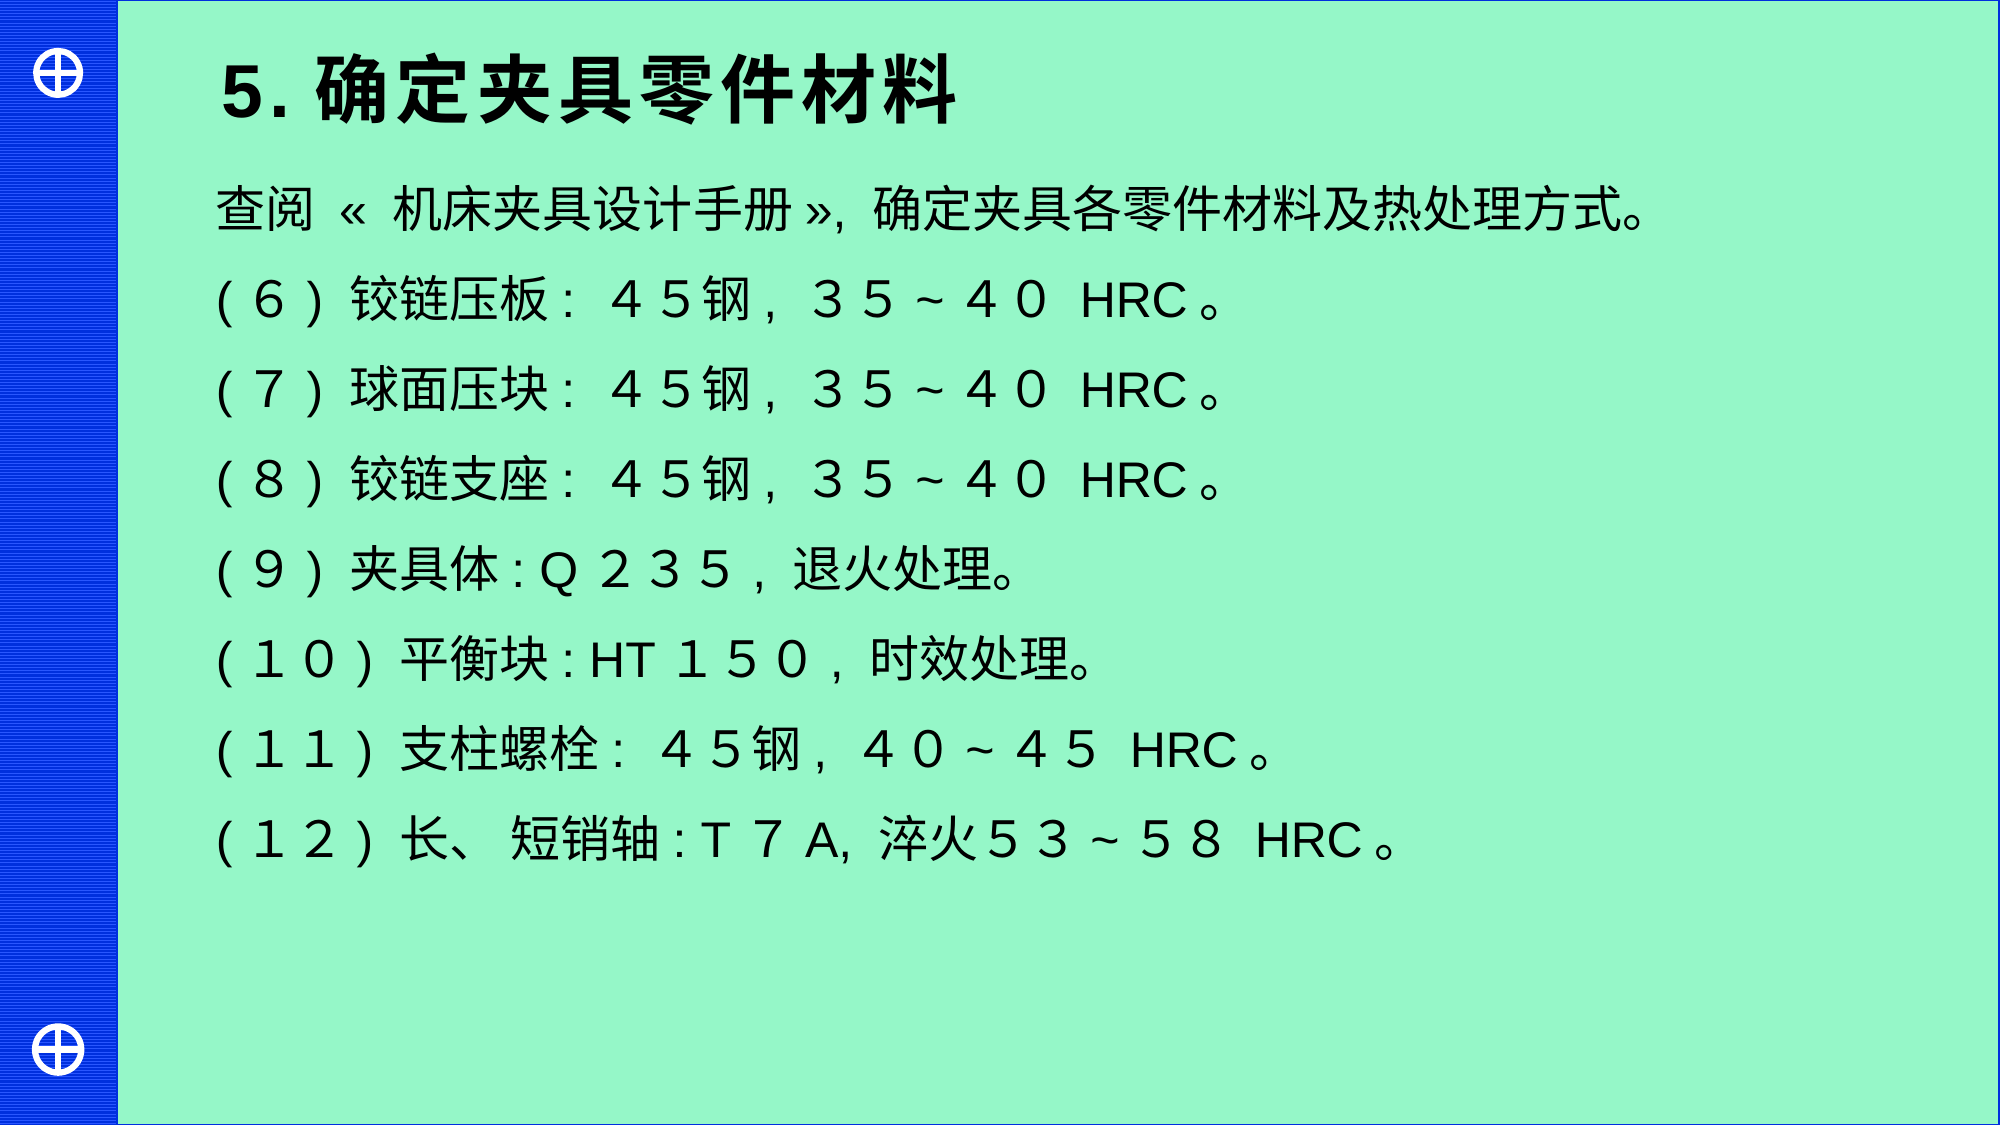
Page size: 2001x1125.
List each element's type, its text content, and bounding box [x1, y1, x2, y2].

text_box 5.确定夹具零件材料 [126, 18, 1414, 139]
text_box 查阅 « 机床夹具设计手册», 确定夹具各零件材料及热处理方式。 (６) 铰链压板: ４５钢, ３５~４０ HRC。 (７) 球面压块: ４５钢, ３５~４０ HRC。 (８) 铰链支座: ４５钢, ３５~４０ HRC。 (９) 夹具体: Q２３５, 退火处理。 (１０) 平衡块: HT１５０, 时效处理。 (１１) 支柱螺栓: ４５钢, ４０~４５ HRC。 (１２) 长、 短销轴: T７A, 淬火５３~５８ HRC。 [126, 139, 1833, 875]
